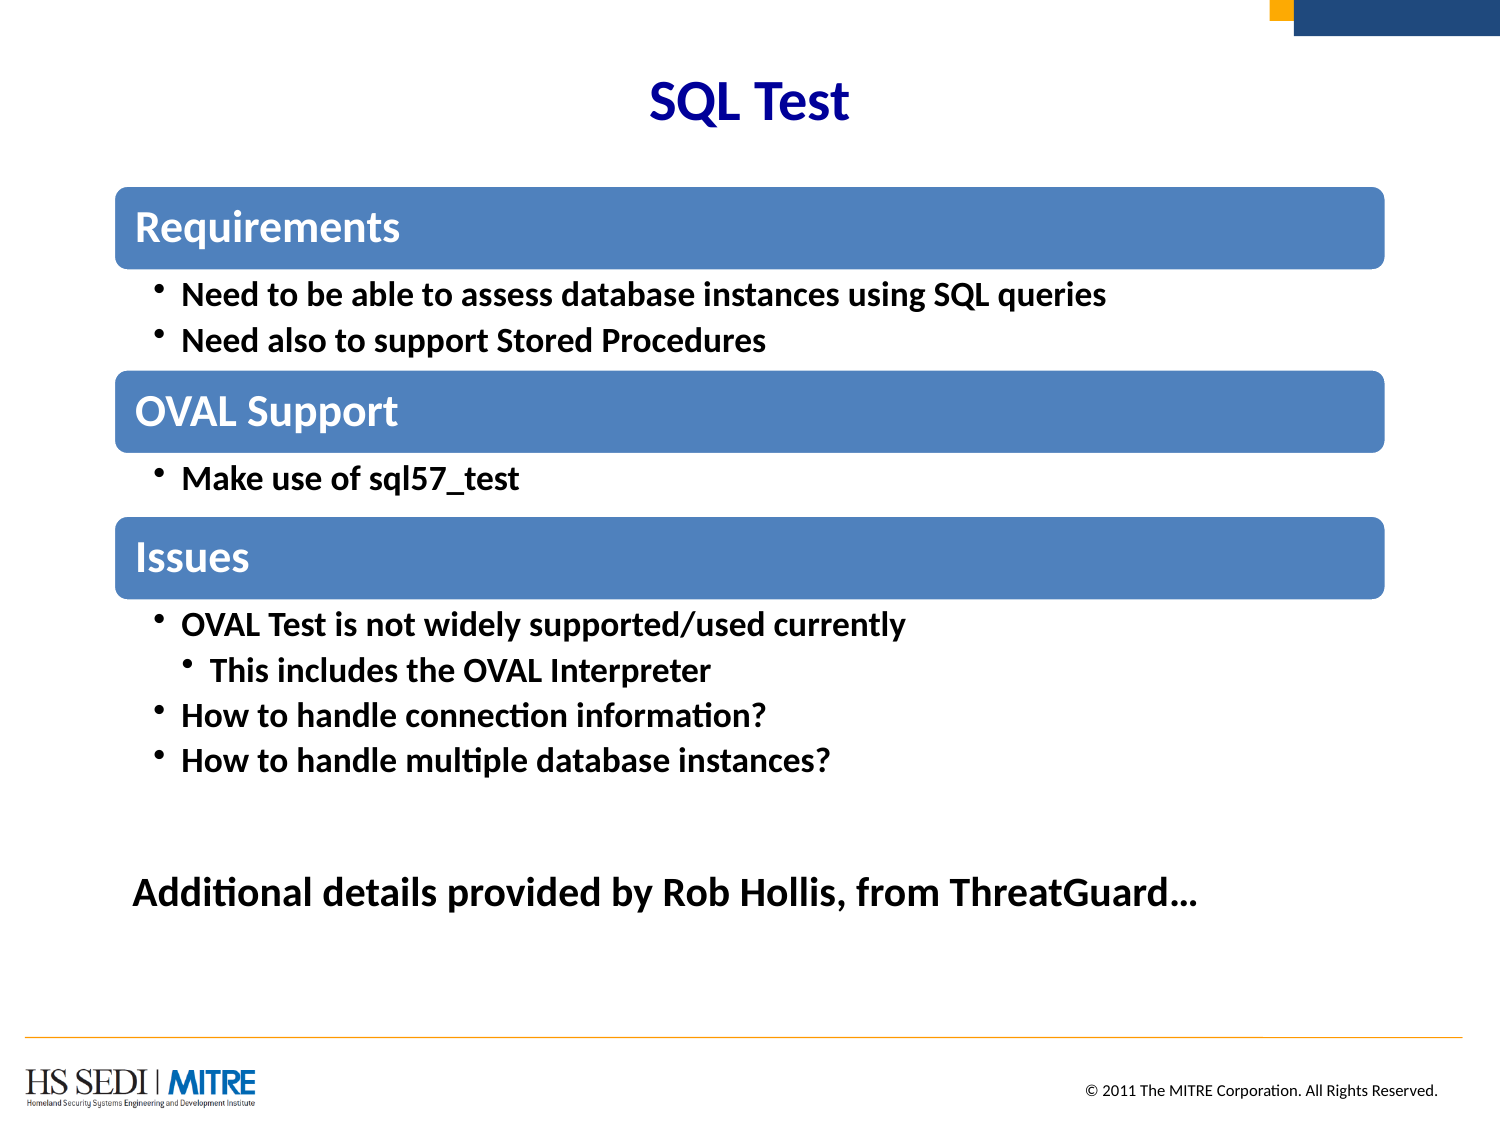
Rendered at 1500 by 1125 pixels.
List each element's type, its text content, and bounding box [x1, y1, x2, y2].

title SQL Test [43, 62, 1457, 151]
picture [20, 1058, 271, 1122]
text_box Additional details provided by Rob Hollis, from ThreatGuard… [117, 865, 1391, 982]
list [112, 180, 1387, 801]
